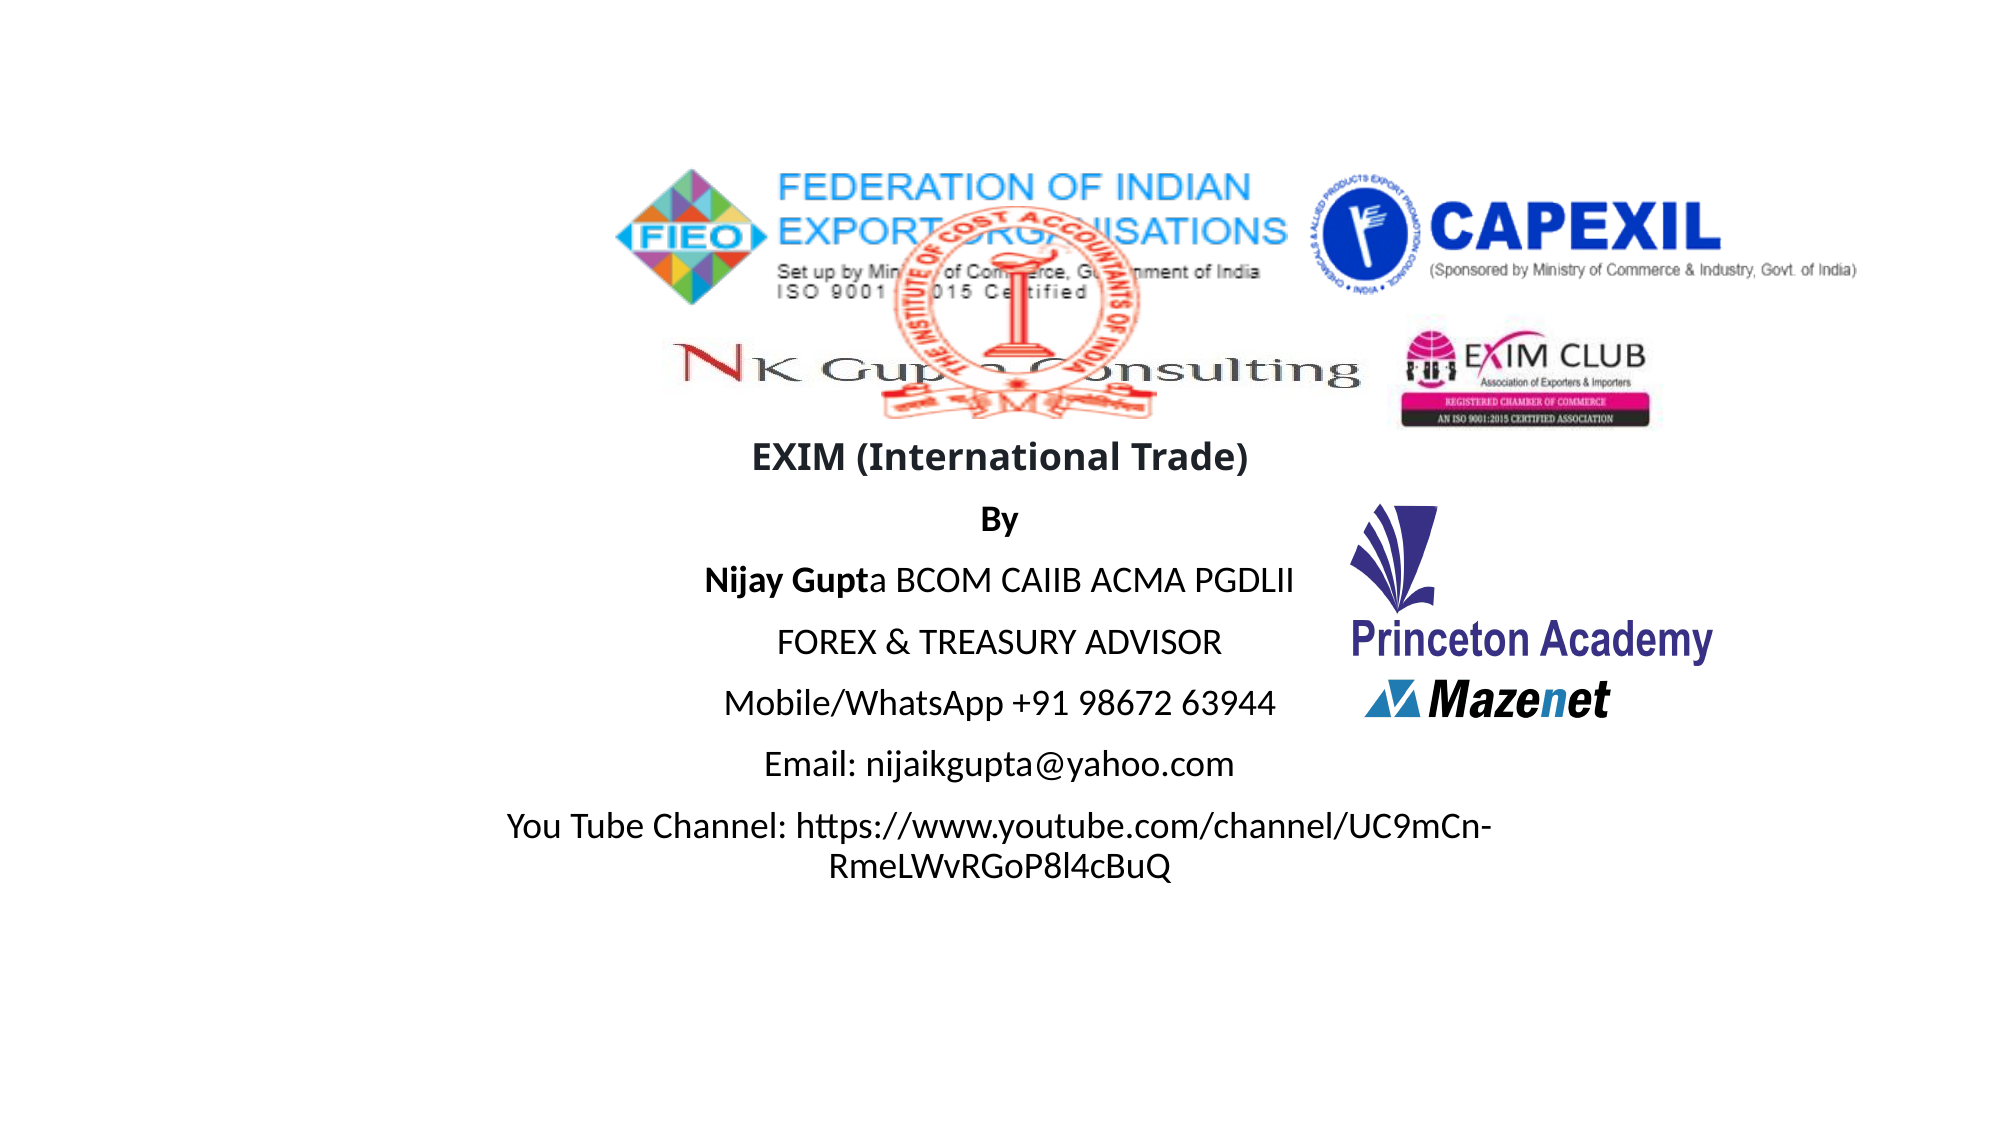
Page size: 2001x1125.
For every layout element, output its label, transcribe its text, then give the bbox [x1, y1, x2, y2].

text_box [975, 537, 1025, 588]
picture [1387, 314, 1663, 444]
subtitle EXIM (International Trade) By Nijay Gupta BCOM CAIIB ACMA PGDLII FOREX & TREASURY ADVISOR Mobile/WhatsApp +91 98672 63944 Email: nijaikgupta@yahoo.com You Tube Channel: https://www.youtube.com/channel/UC9mCn-RmeLWvRGoP8l4cBuQ [474, 200, 1525, 950]
picture [1310, 174, 1857, 295]
picture [612, 162, 1375, 419]
picture [1364, 678, 1611, 719]
picture [1349, 503, 1713, 666]
